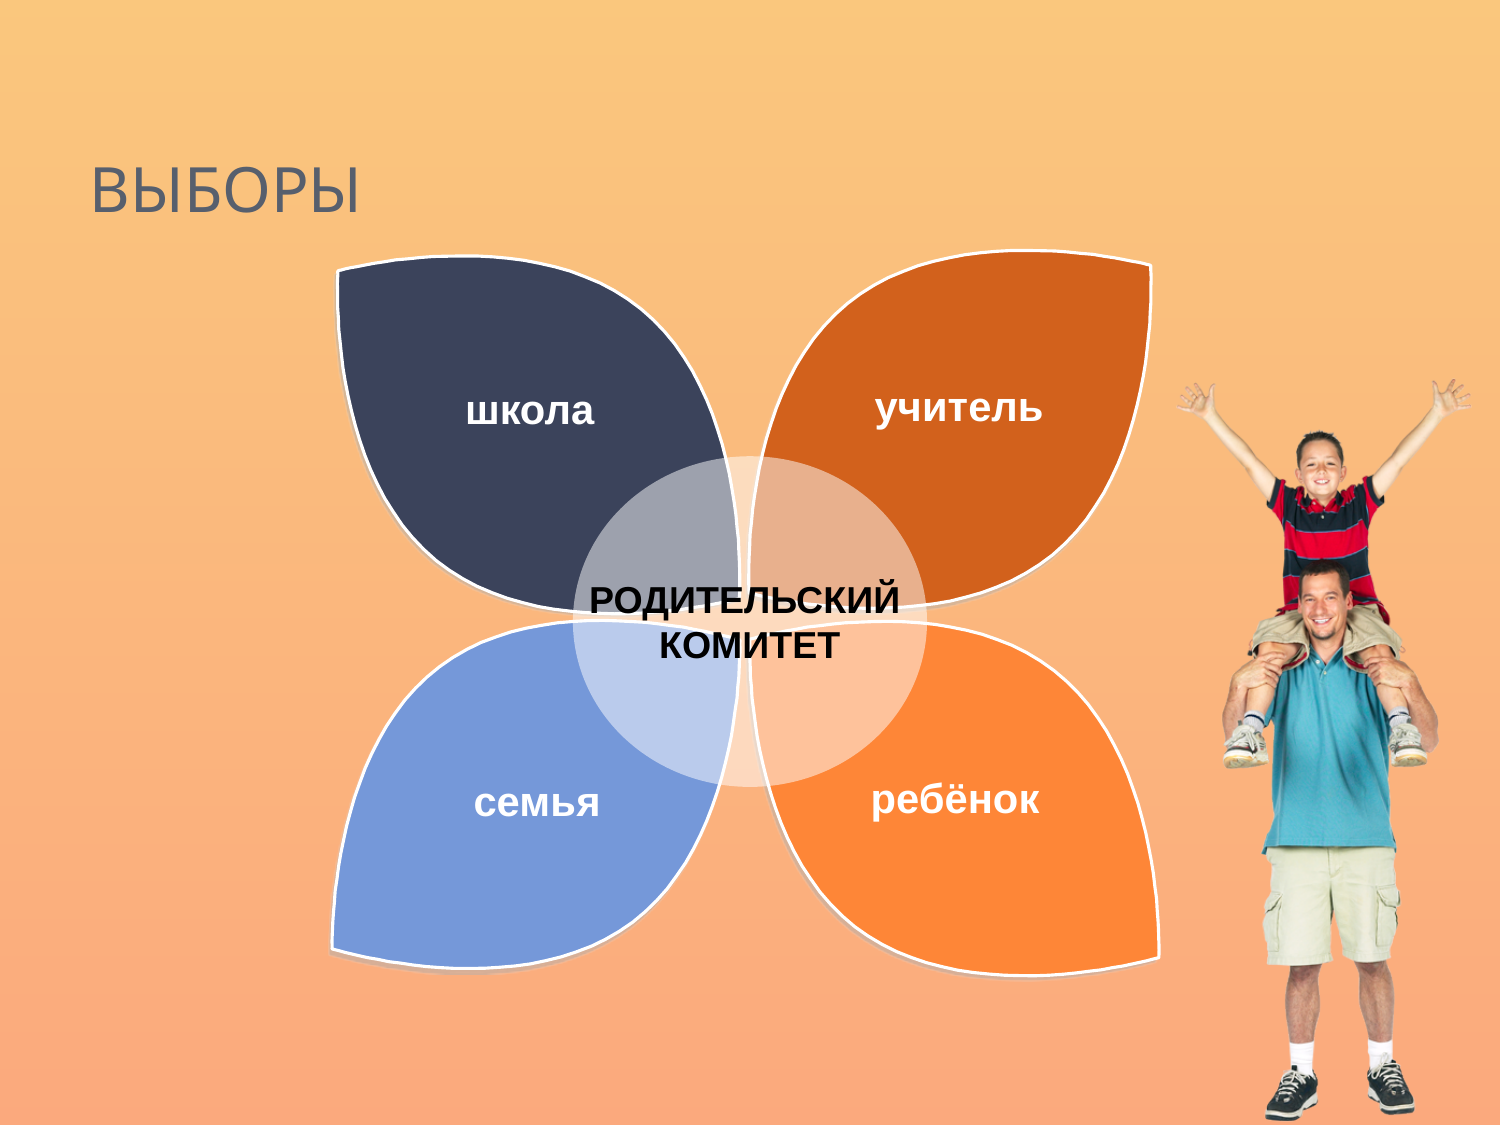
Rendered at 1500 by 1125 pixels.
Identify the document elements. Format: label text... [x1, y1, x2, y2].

picture [1165, 368, 1483, 1122]
text_box школа [382, 375, 677, 441]
text_box семья [390, 767, 685, 832]
text_box РОДИТЕЛЬСКИЙ КОМИТЕТ [572, 456, 928, 787]
text_box учитель [812, 372, 1107, 437]
text_box ребёнок [808, 764, 1103, 830]
text_box [762, 250, 1152, 605]
text_box [337, 255, 726, 612]
text_box [768, 623, 1159, 976]
text_box [332, 621, 720, 969]
title Выборы [75, 45, 1300, 233]
